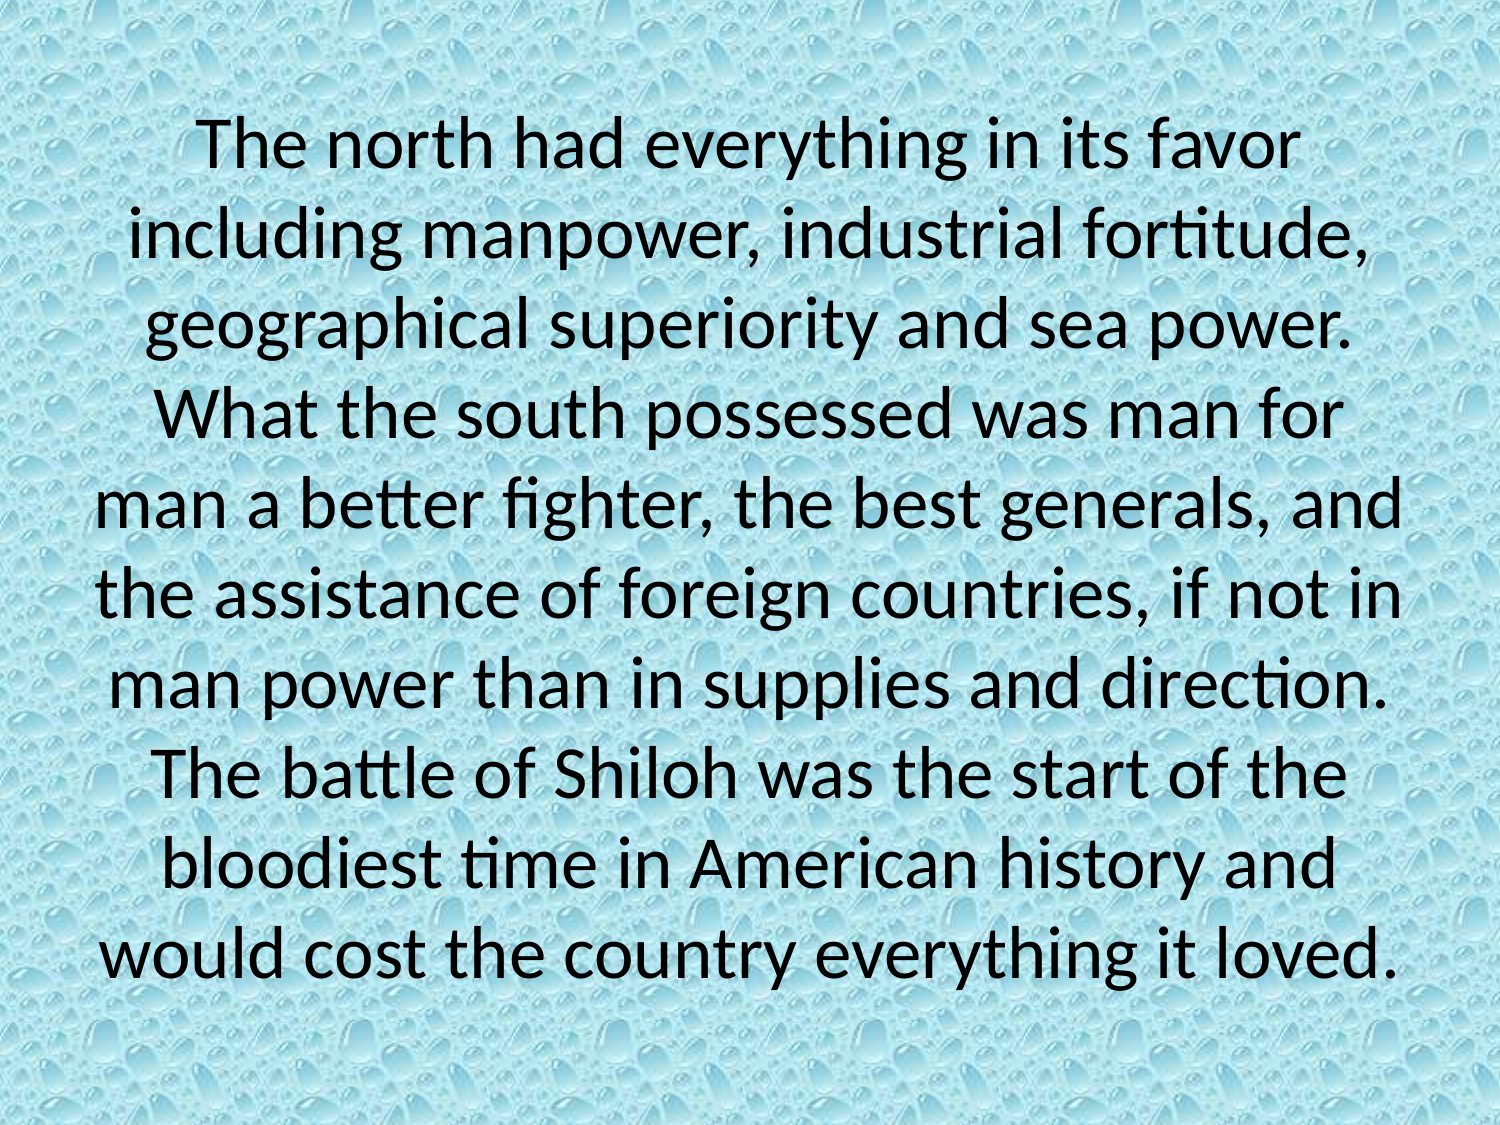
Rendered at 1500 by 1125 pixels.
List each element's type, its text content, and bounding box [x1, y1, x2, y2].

picture [0, 0, 1500, 1125]
title The north had everything in its favor including manpower, industrial fortitude, geographical superiority and sea power. What the south possessed was man for man a better fighter, the best generals, and the assistance of foreign countries, if not in man power than in supplies and direction. The battle of Shiloh was the start of the bloodiest time in American history and would cost the country everything it loved. [75, 87, 1425, 1000]
